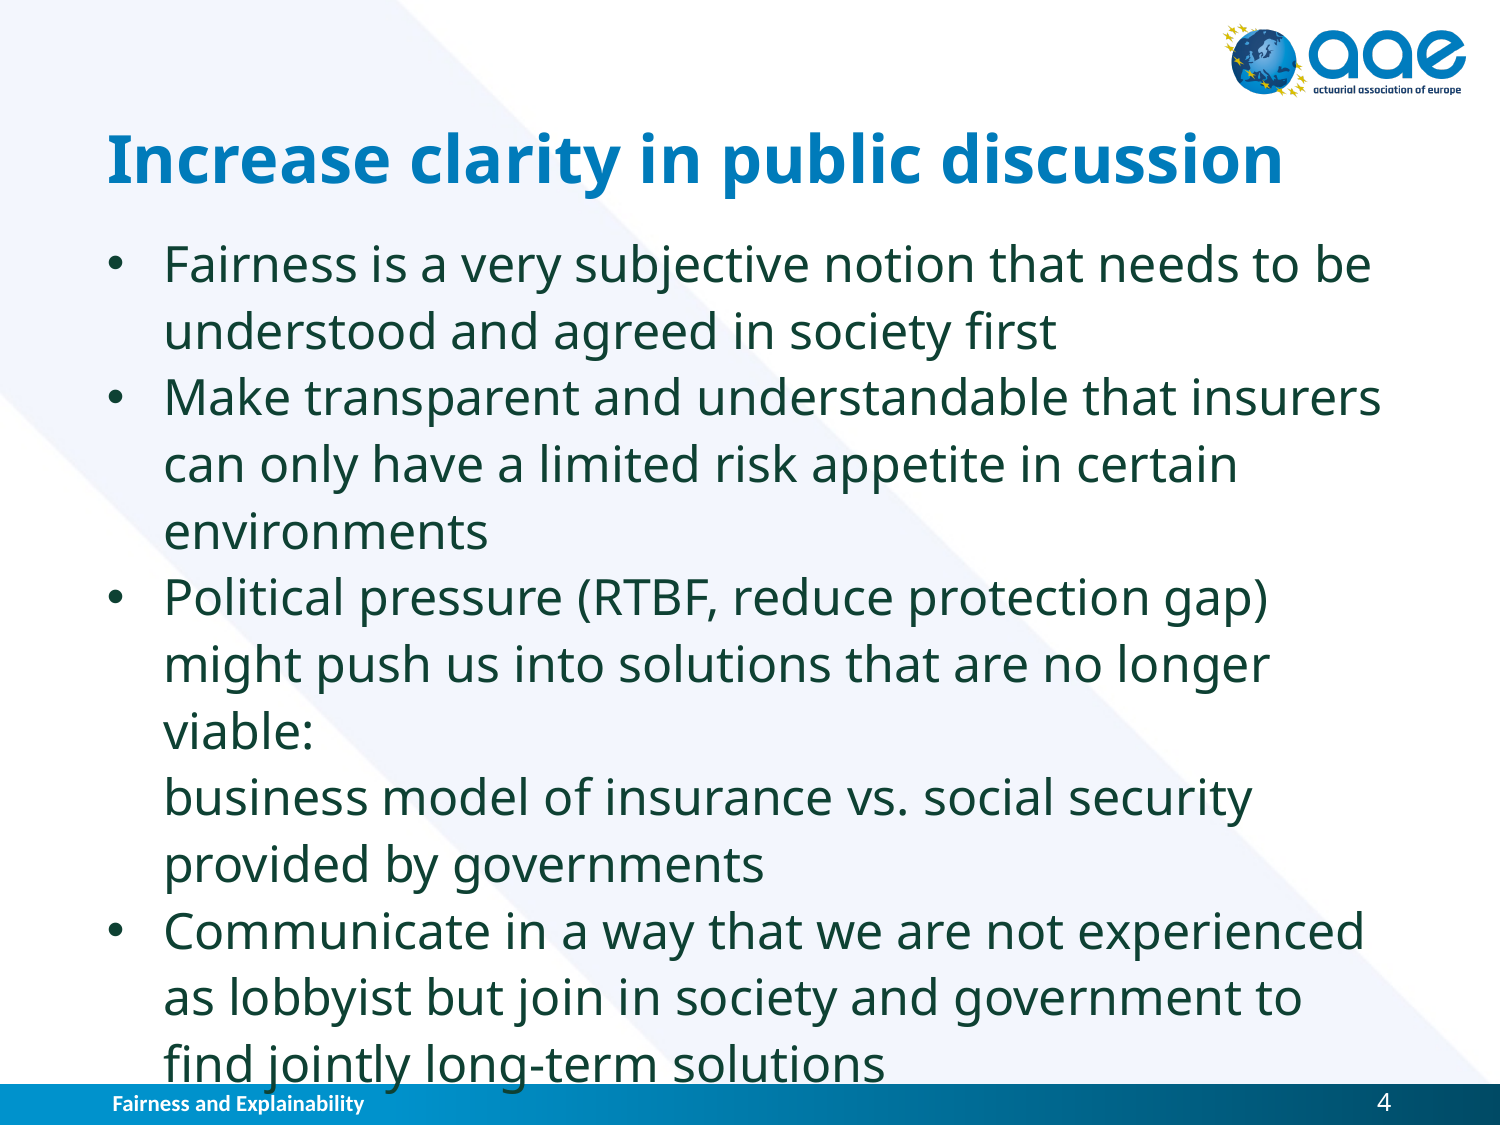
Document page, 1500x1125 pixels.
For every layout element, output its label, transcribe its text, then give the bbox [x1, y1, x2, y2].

footer Fairness and Explainability [112, 1084, 607, 1125]
slide_number 4 [1102, 1084, 1392, 1125]
picture [0, 0, 1500, 1084]
title Increase clarity in public discussion [107, 117, 1392, 224]
list Fairness is a very subjective notion that needs to be understood and agreed in society first Make transparent and understandable that insurers can only have a limited risk appetite in certain environments Political pressure (RTBF, reduce protection gap) might push us into solutions that are no longer viable: business model of insurance vs. social security provided by governments Communicate in a way that we are not experienced as lobbyist but join in society and government to find jointly long-term solutions [106, 225, 1392, 1053]
